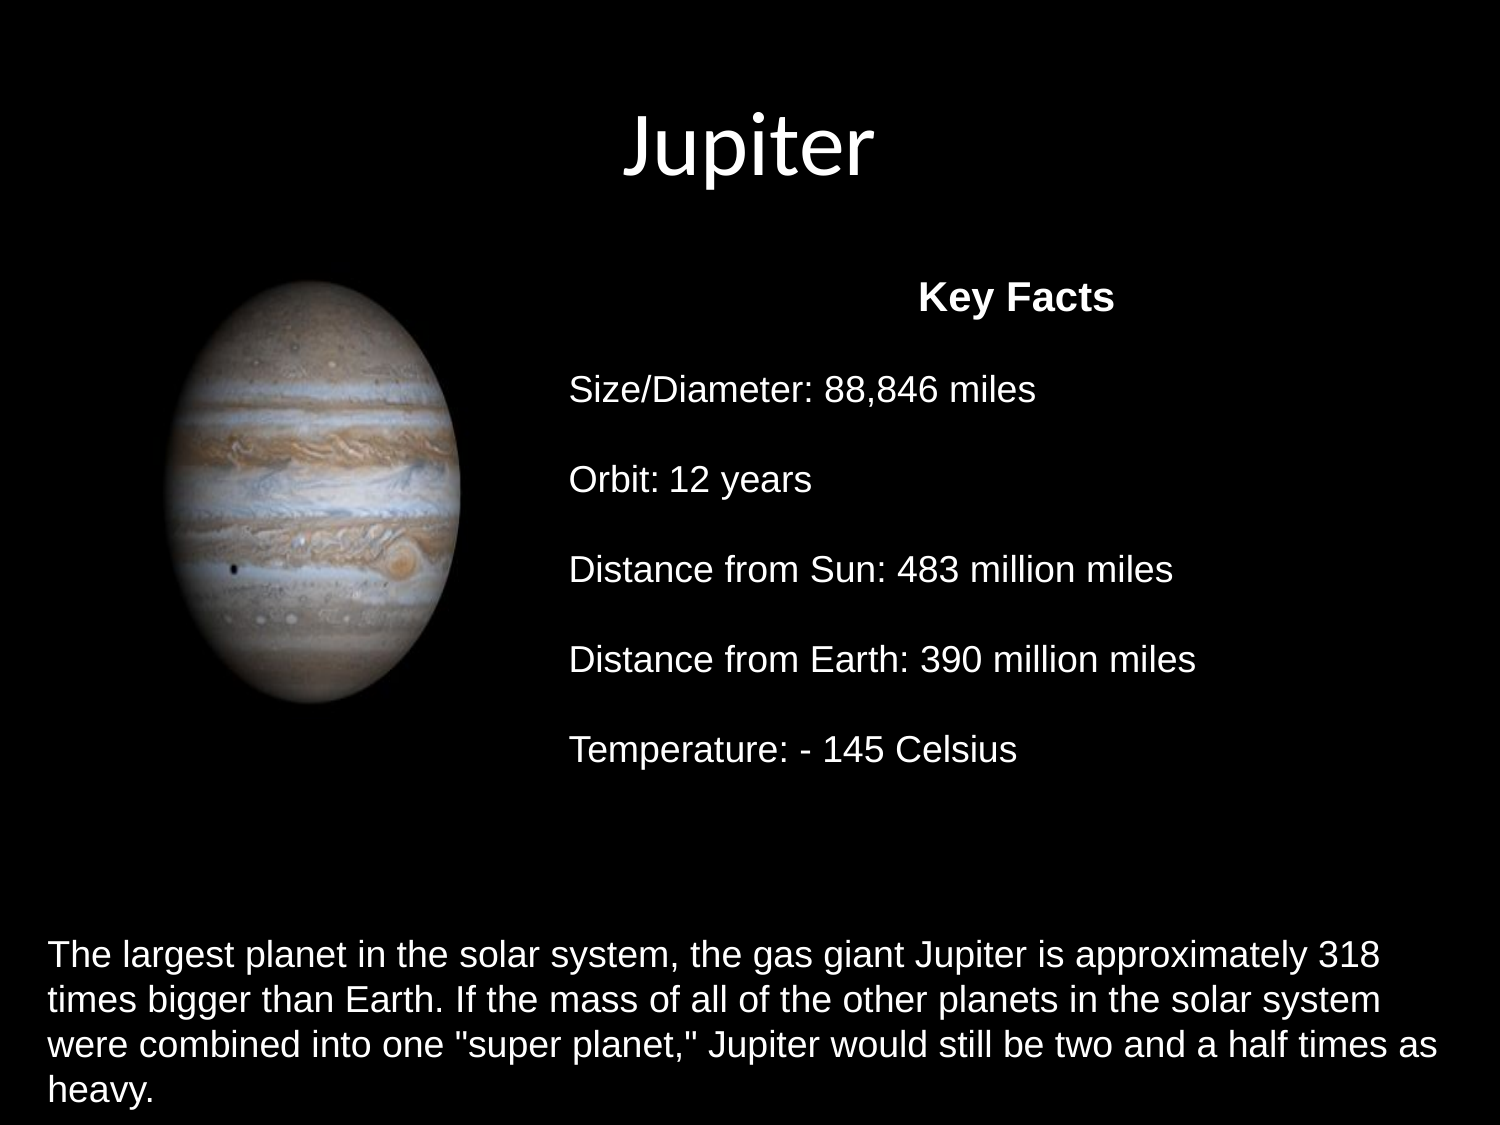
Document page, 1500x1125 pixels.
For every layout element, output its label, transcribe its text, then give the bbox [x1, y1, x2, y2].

text_box Key Facts Size/Diameter: 88,846 miles Orbit: 12 years Distance from Sun: 483 million miles Distance from Earth: 390 million miles Temperature: - 145 Celsius [553, 262, 1480, 777]
text_box The largest planet in the solar system, the gas giant Jupiter is approximately 318 times bigger than Earth. If the mass of all of the other planets in the solar system were combined into one "super planet," Jupiter would still be two and a half times as heavy. [32, 923, 1480, 1118]
title Jupiter [75, 45, 1425, 233]
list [32, 262, 595, 719]
